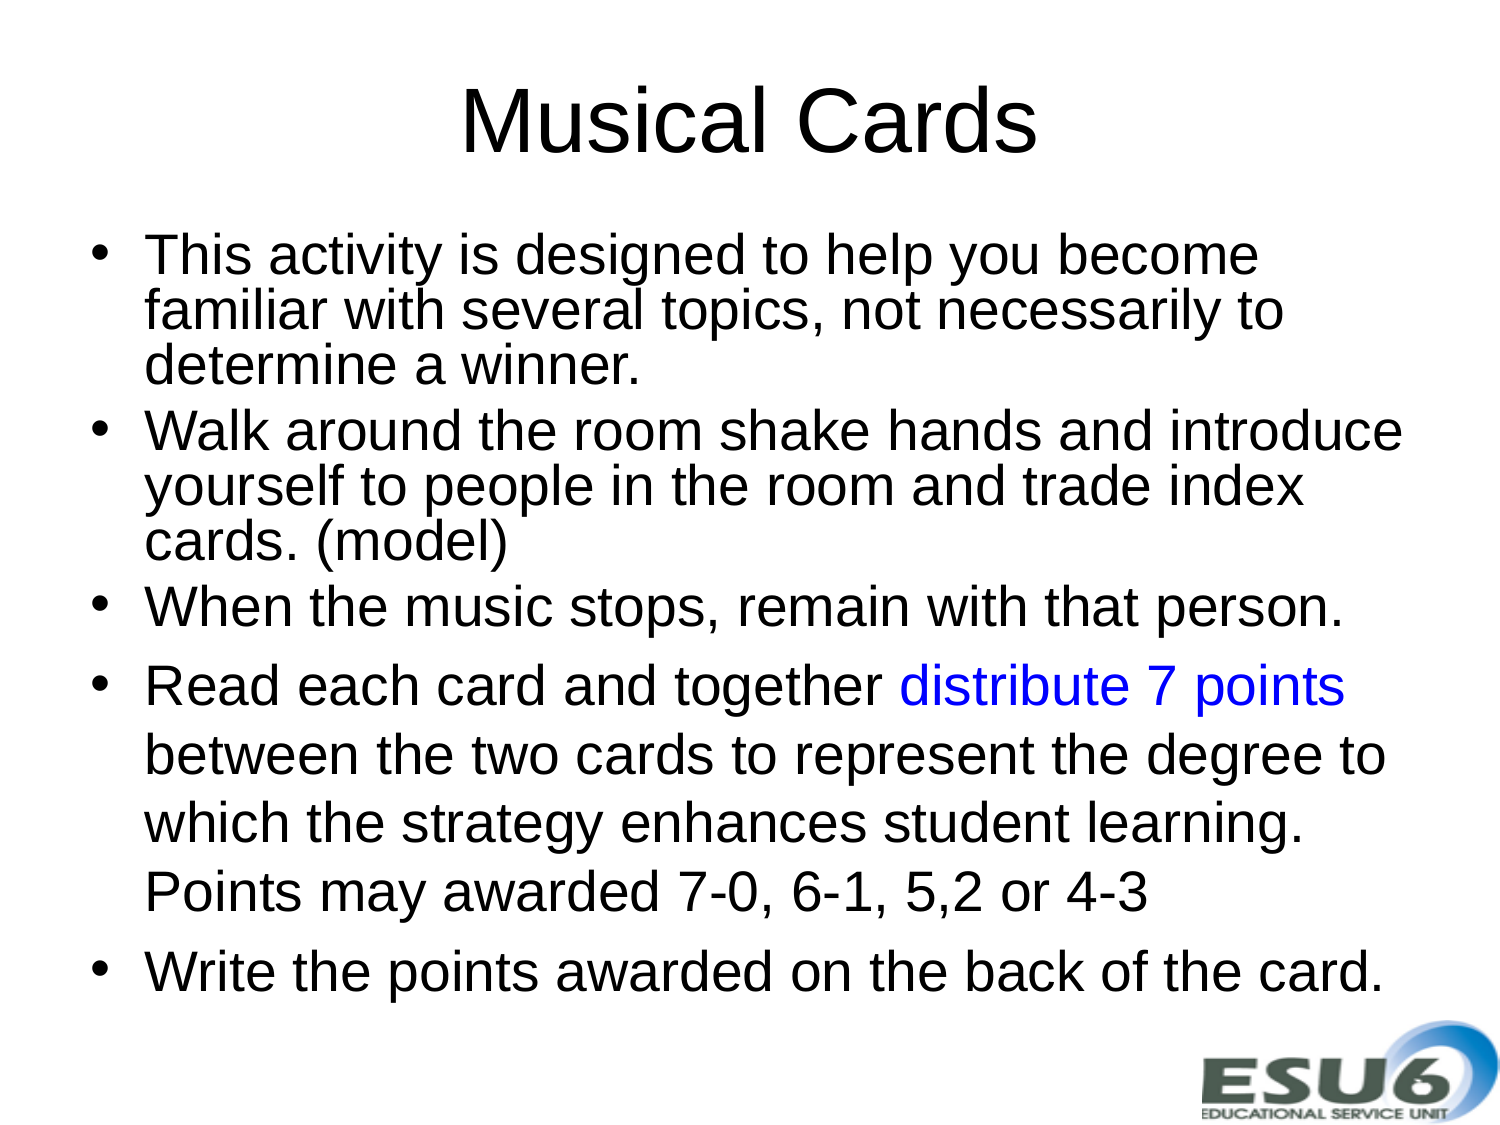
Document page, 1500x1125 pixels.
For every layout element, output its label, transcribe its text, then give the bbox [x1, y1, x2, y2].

list This activity is designed to help you become familiar with several topics, not necessarily to determine a winner. Walk around the room shake hands and introduce yourself to people in the room and trade index cards. (model) When the music stops, remain with that person. Read each card and together distribute 7 points between the two cards to represent the degree to which the strategy enhances student learning. Points may awarded 7-0, 6-1, 5,2 or 4-3 Write the points awarded on the back of the card. [75, 223, 1425, 1066]
title Musical Cards [75, 45, 1425, 188]
picture [1202, 1020, 1500, 1125]
